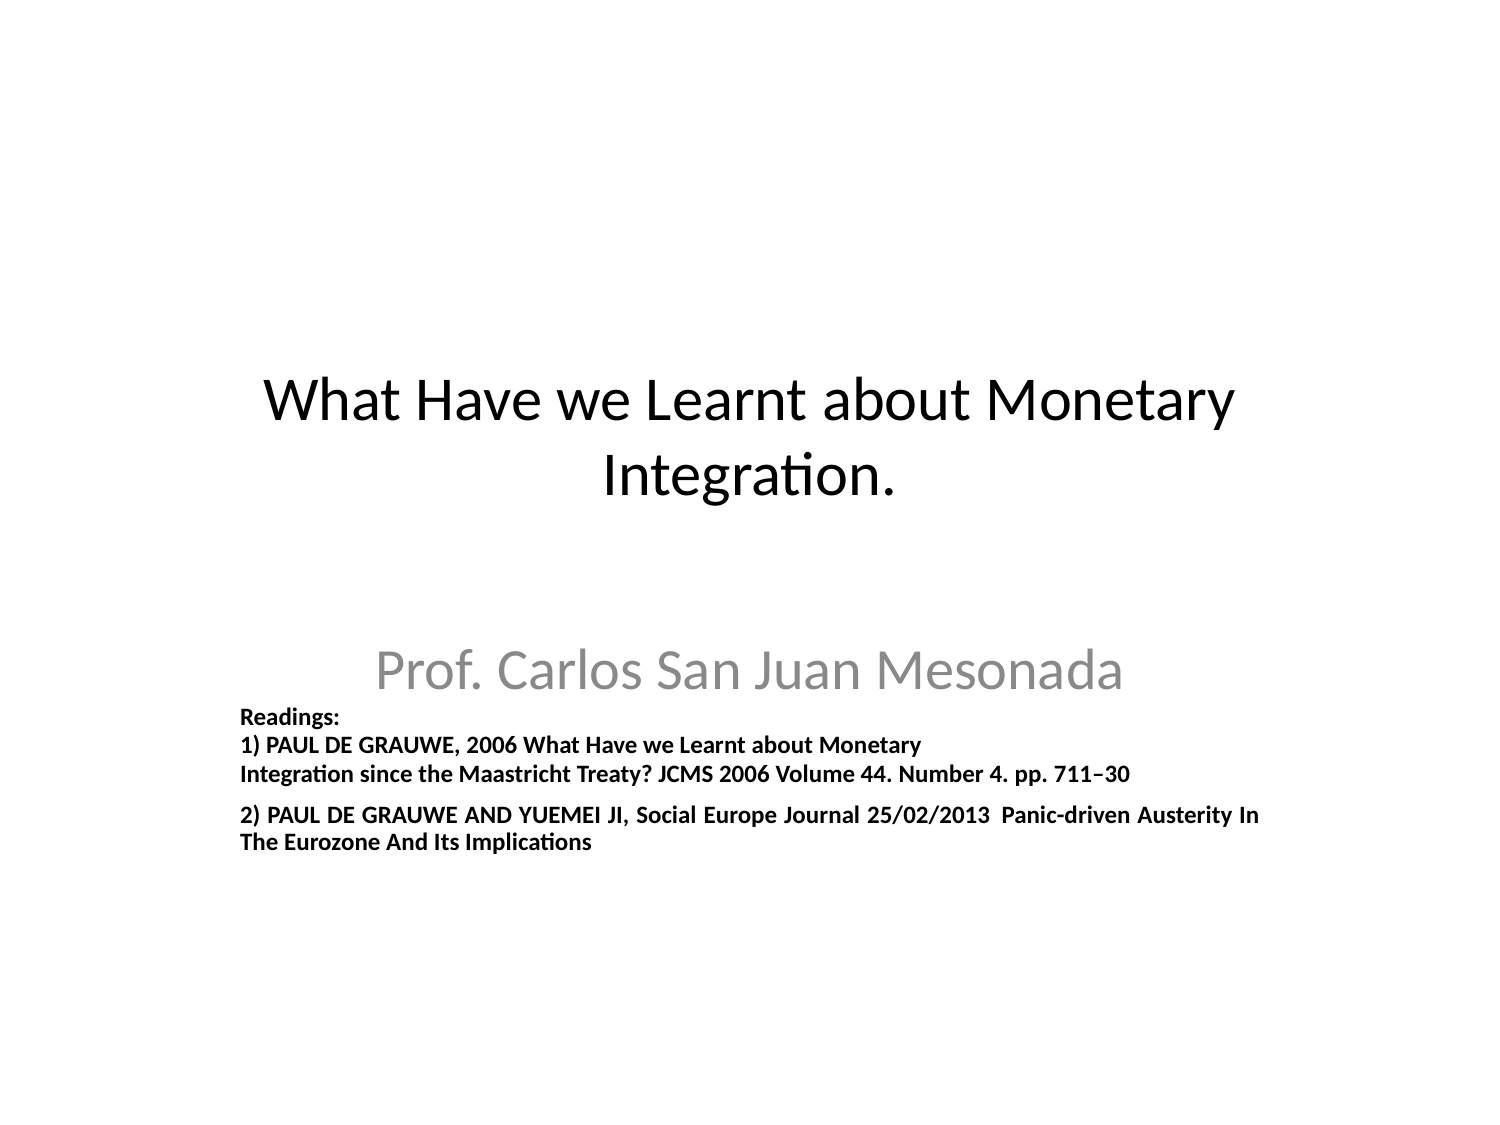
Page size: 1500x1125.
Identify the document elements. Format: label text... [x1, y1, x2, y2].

subtitle Prof. Carlos San Juan Mesonada Readings: 1) PAUL DE GRAUWE, 2006 What Have we Learnt about Monetary Integration since the Maastricht Treaty? JCMS 2006 Volume 44. Number 4. pp. 711–30 2) PAUL DE GRAUWE AND YUEMEI JI, Social Europe Journal 25/02/2013 Panic-driven Austerity In The Eurozone And Its Implications [224, 637, 1276, 926]
title What Have we Learnt about Monetary Integration. [112, 349, 1388, 591]
